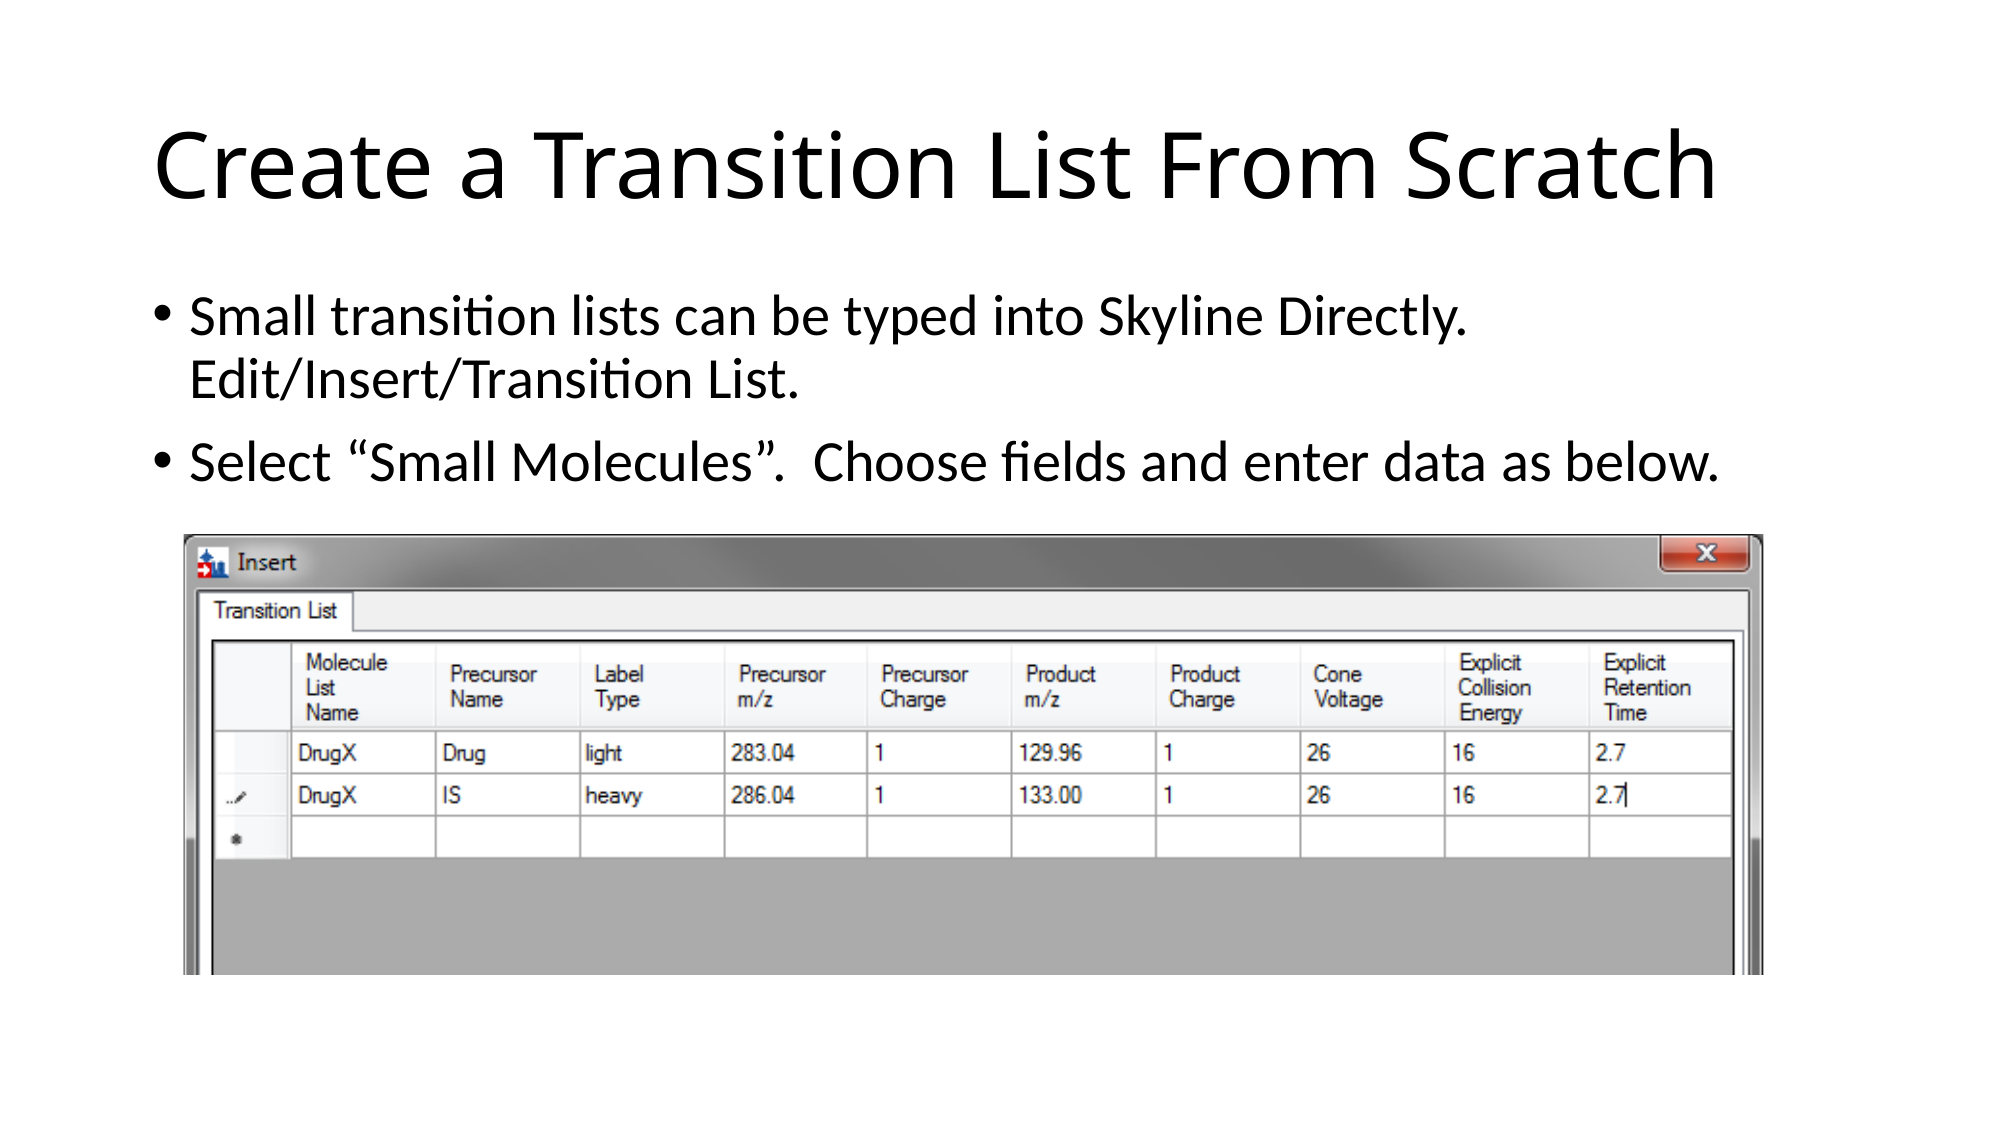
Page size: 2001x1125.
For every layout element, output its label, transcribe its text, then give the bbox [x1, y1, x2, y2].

title Create a Transition List From Scratch [137, 59, 1863, 277]
list Small transition lists can be typed into Skyline Directly. Edit/Insert/Transition List. Select “Small Molecules”. Choose fields and enter data as below. [137, 277, 1863, 1103]
picture [183, 534, 1764, 975]
